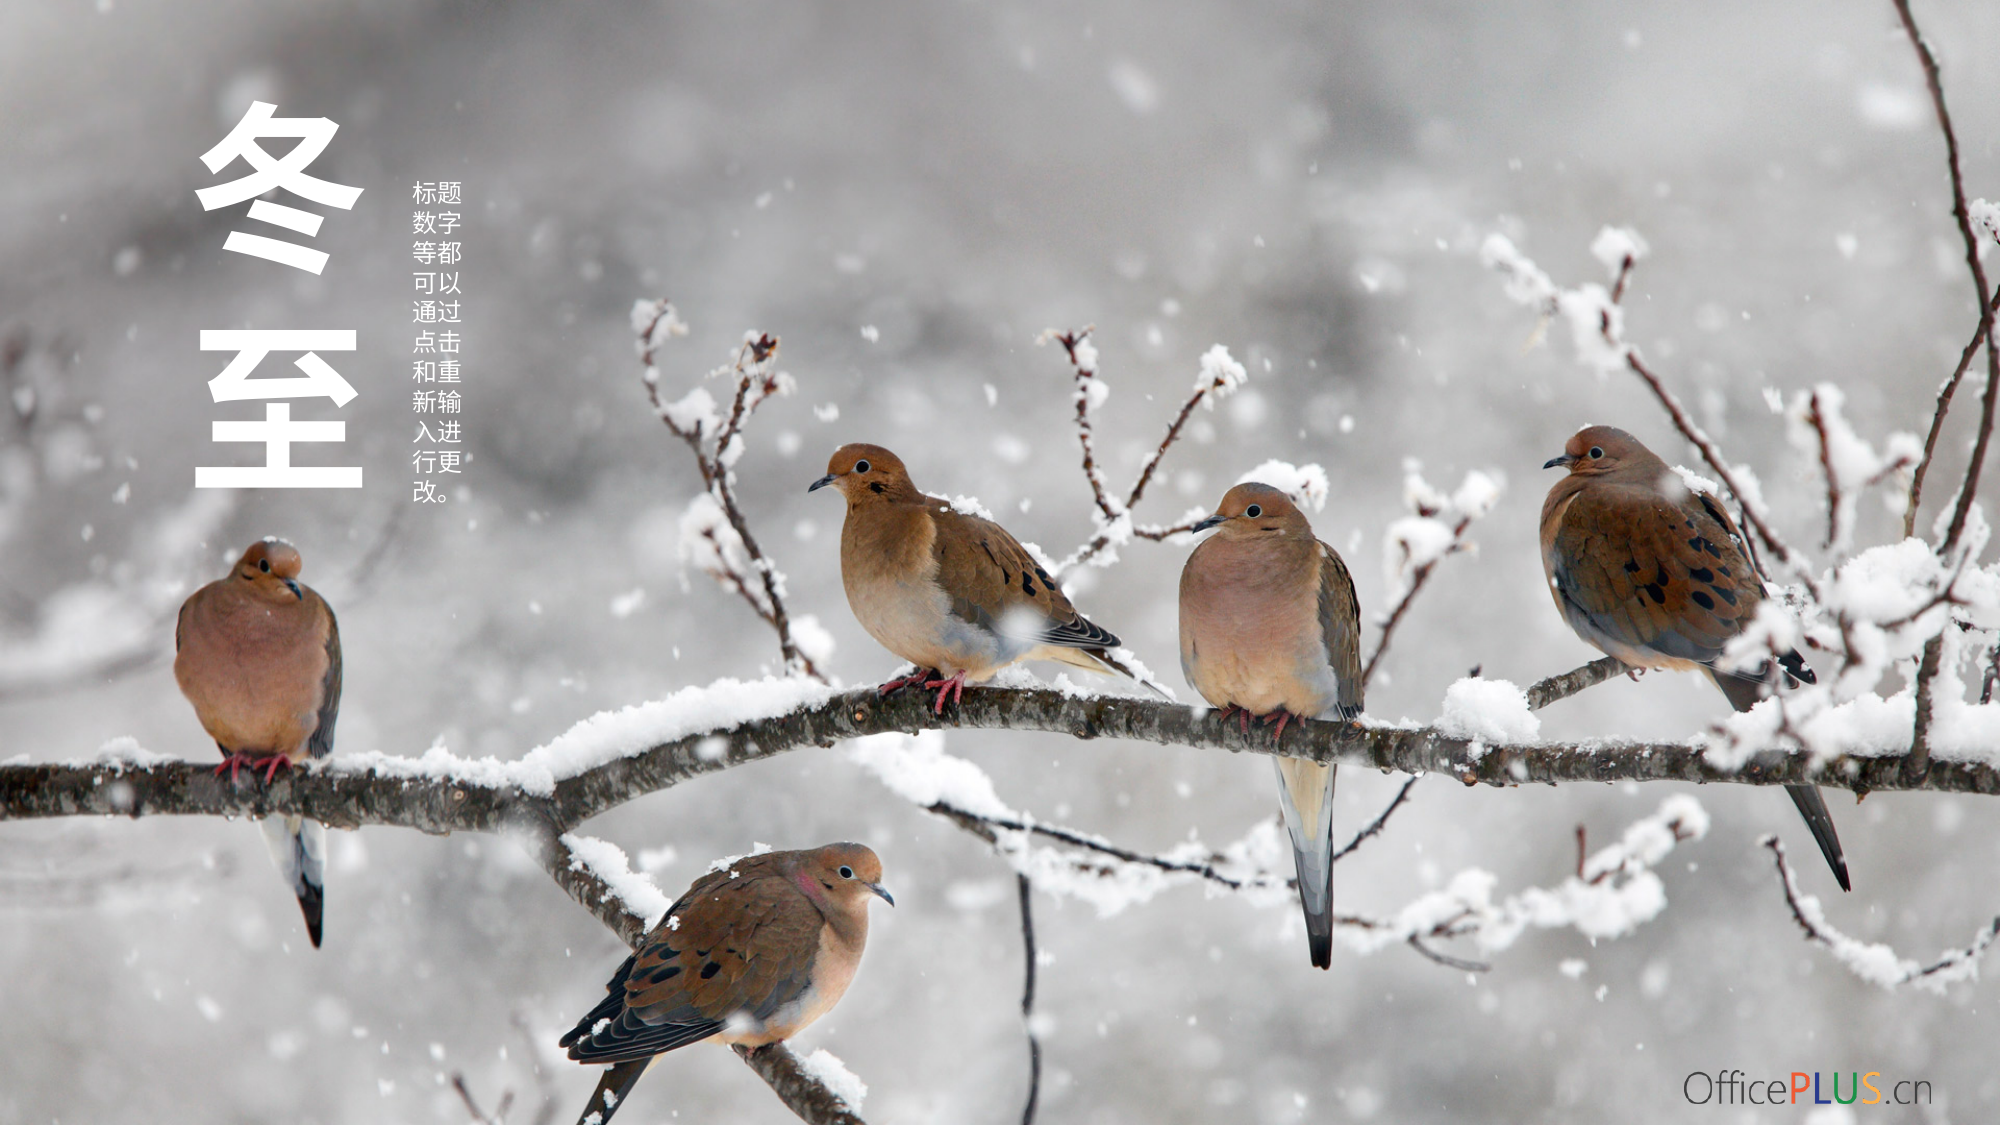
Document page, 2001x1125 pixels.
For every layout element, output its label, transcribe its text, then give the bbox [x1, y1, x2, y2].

text_box 标题数字等都可以通过点击和重新输入进行更改。 [398, 169, 490, 514]
picture [0, 0, 2000, 1125]
text_box 冬 至 [172, 66, 386, 522]
